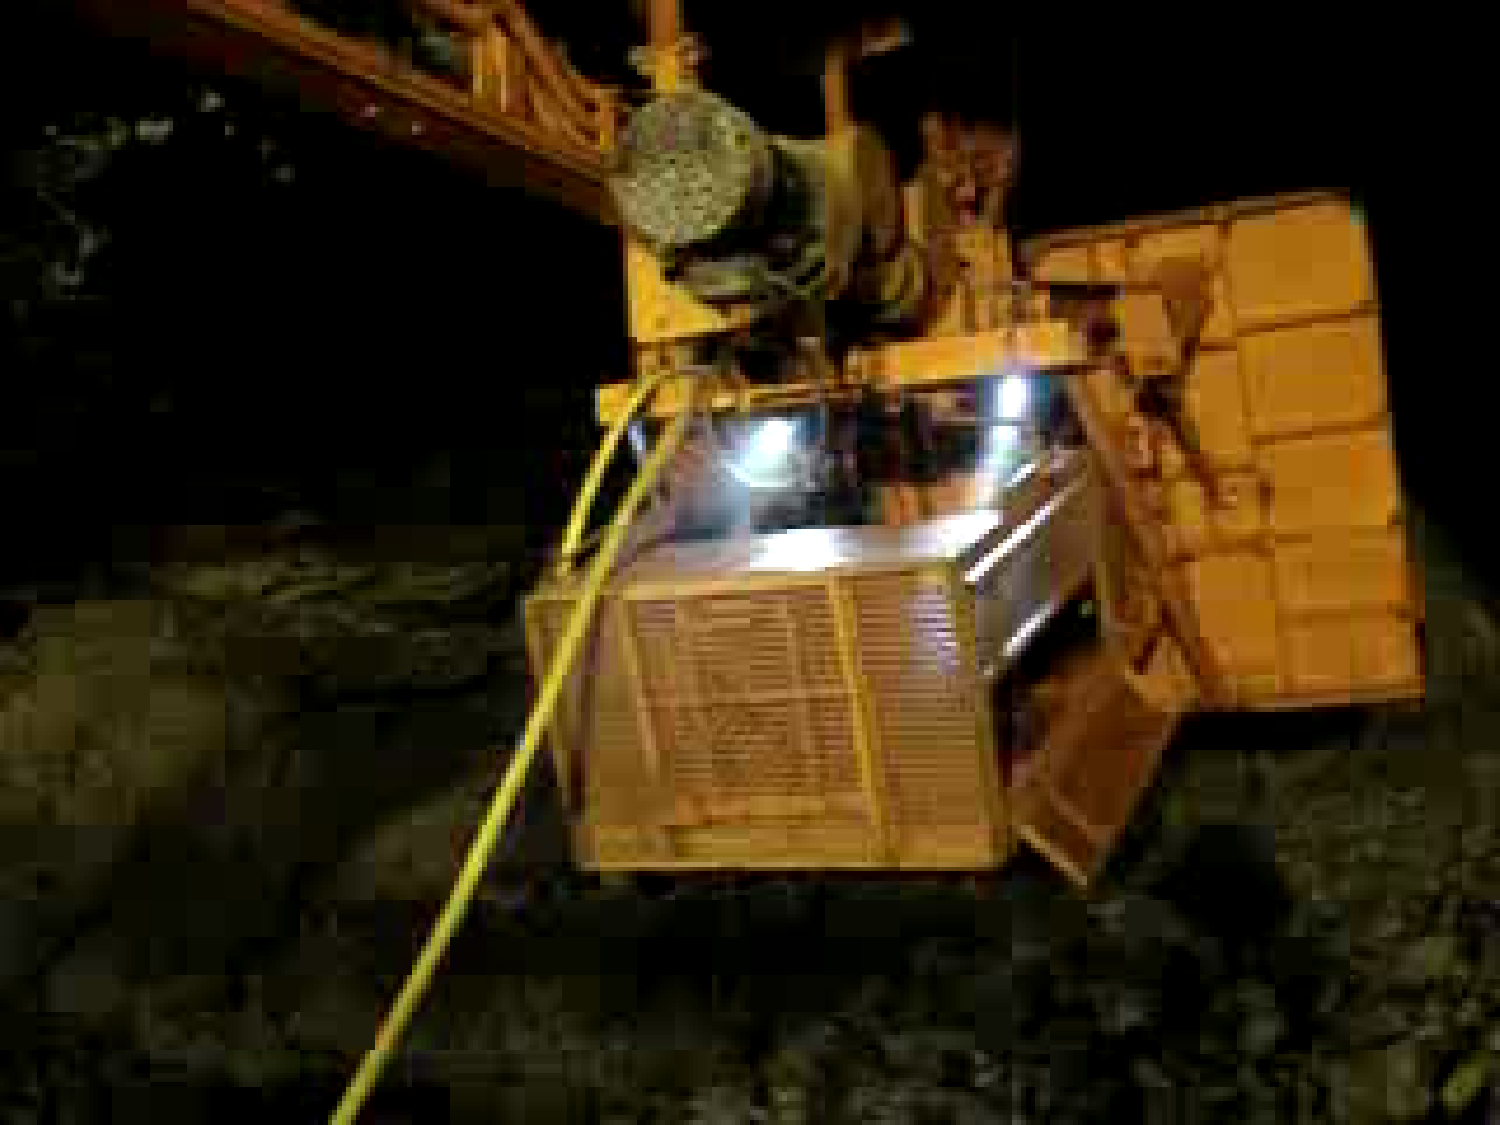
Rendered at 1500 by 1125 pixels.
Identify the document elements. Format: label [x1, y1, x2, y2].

text_box [0, 0, 1500, 1125]
